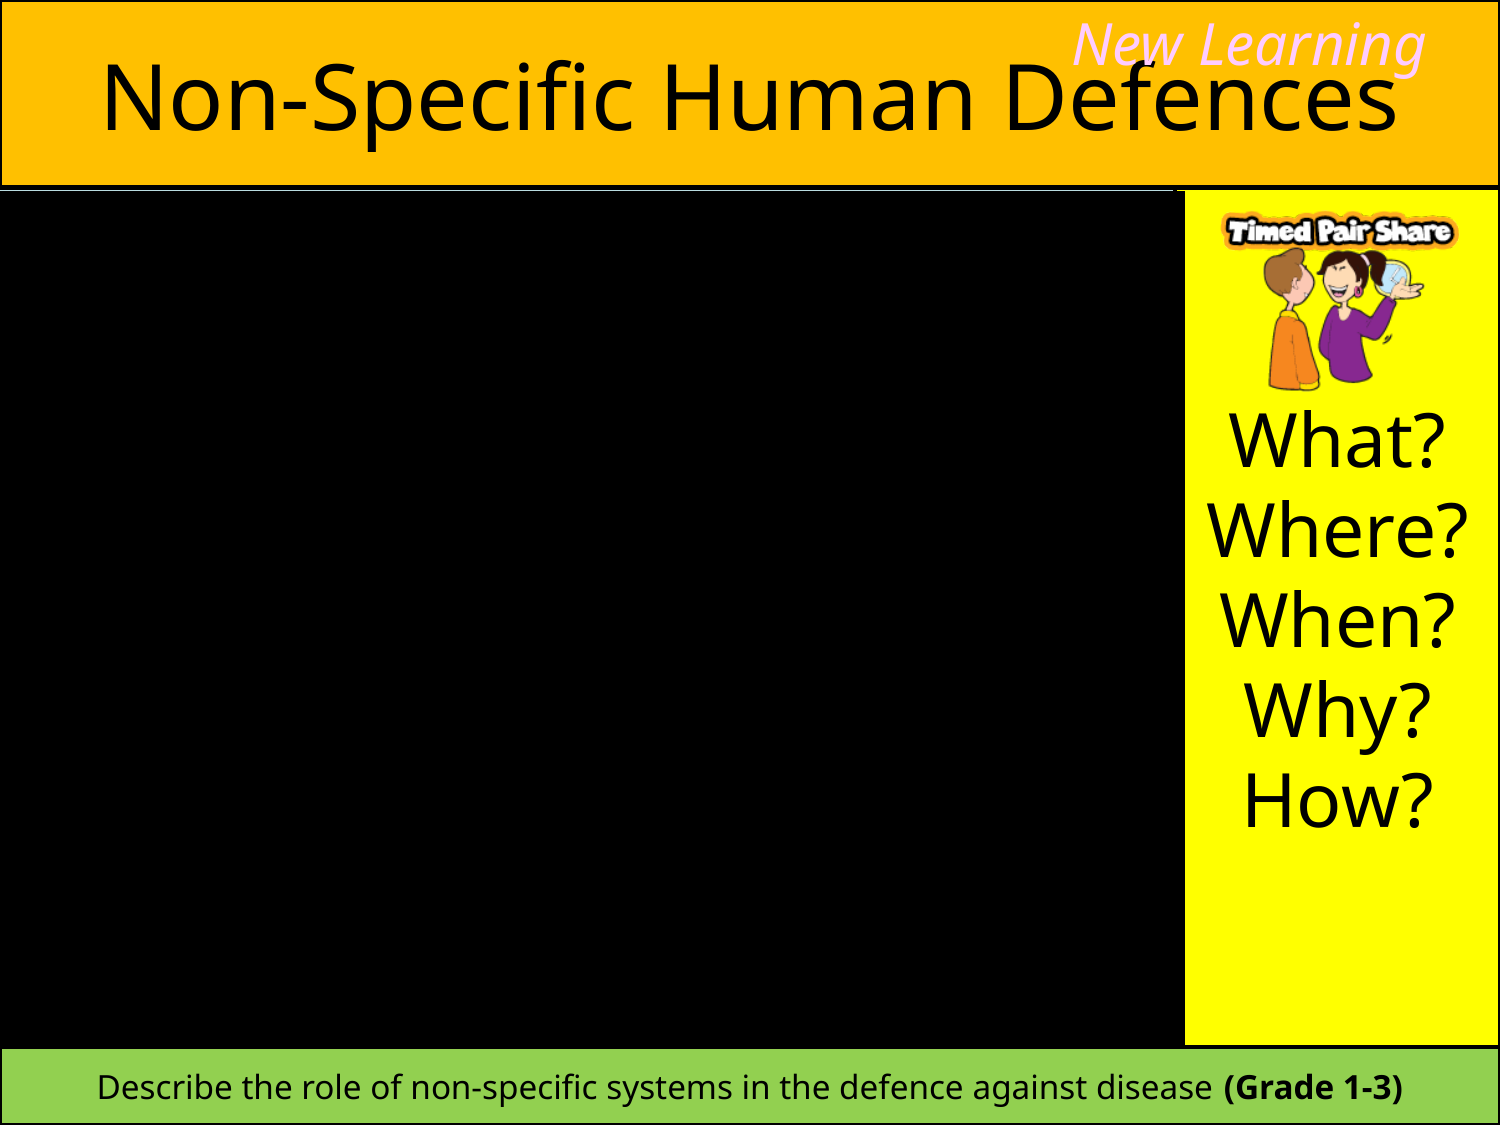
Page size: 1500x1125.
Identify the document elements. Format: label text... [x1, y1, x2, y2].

text_box New Learning [1056, 0, 1443, 85]
title Non-Specific Human Defences [0, 0, 1500, 189]
picture [1219, 207, 1463, 398]
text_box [0, 190, 1186, 1047]
text_box Describe the role of non-specific systems in the defence against disease (Grade 1-3) [0, 1049, 1500, 1125]
text_box What? Where? When? Why? How? [1173, 185, 1500, 1049]
